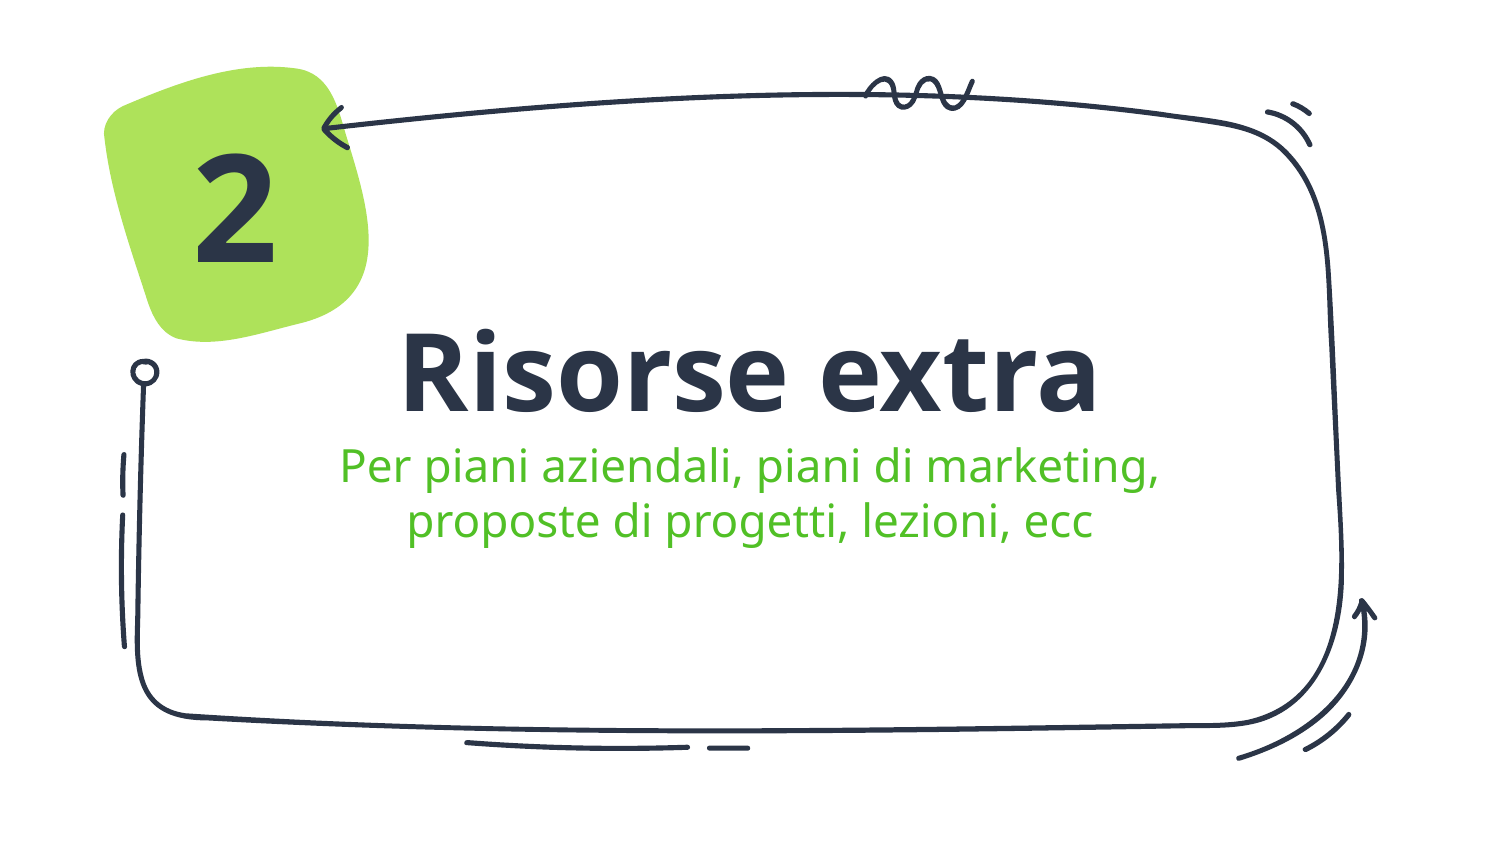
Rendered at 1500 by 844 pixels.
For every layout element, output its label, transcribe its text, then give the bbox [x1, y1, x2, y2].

title Risorse extra [290, 324, 1210, 435]
subtitle Per piani aziendali, piani di marketing, proposte di progetti, lezioni, ecc [290, 437, 1210, 501]
text_box 2 [112, 80, 358, 325]
